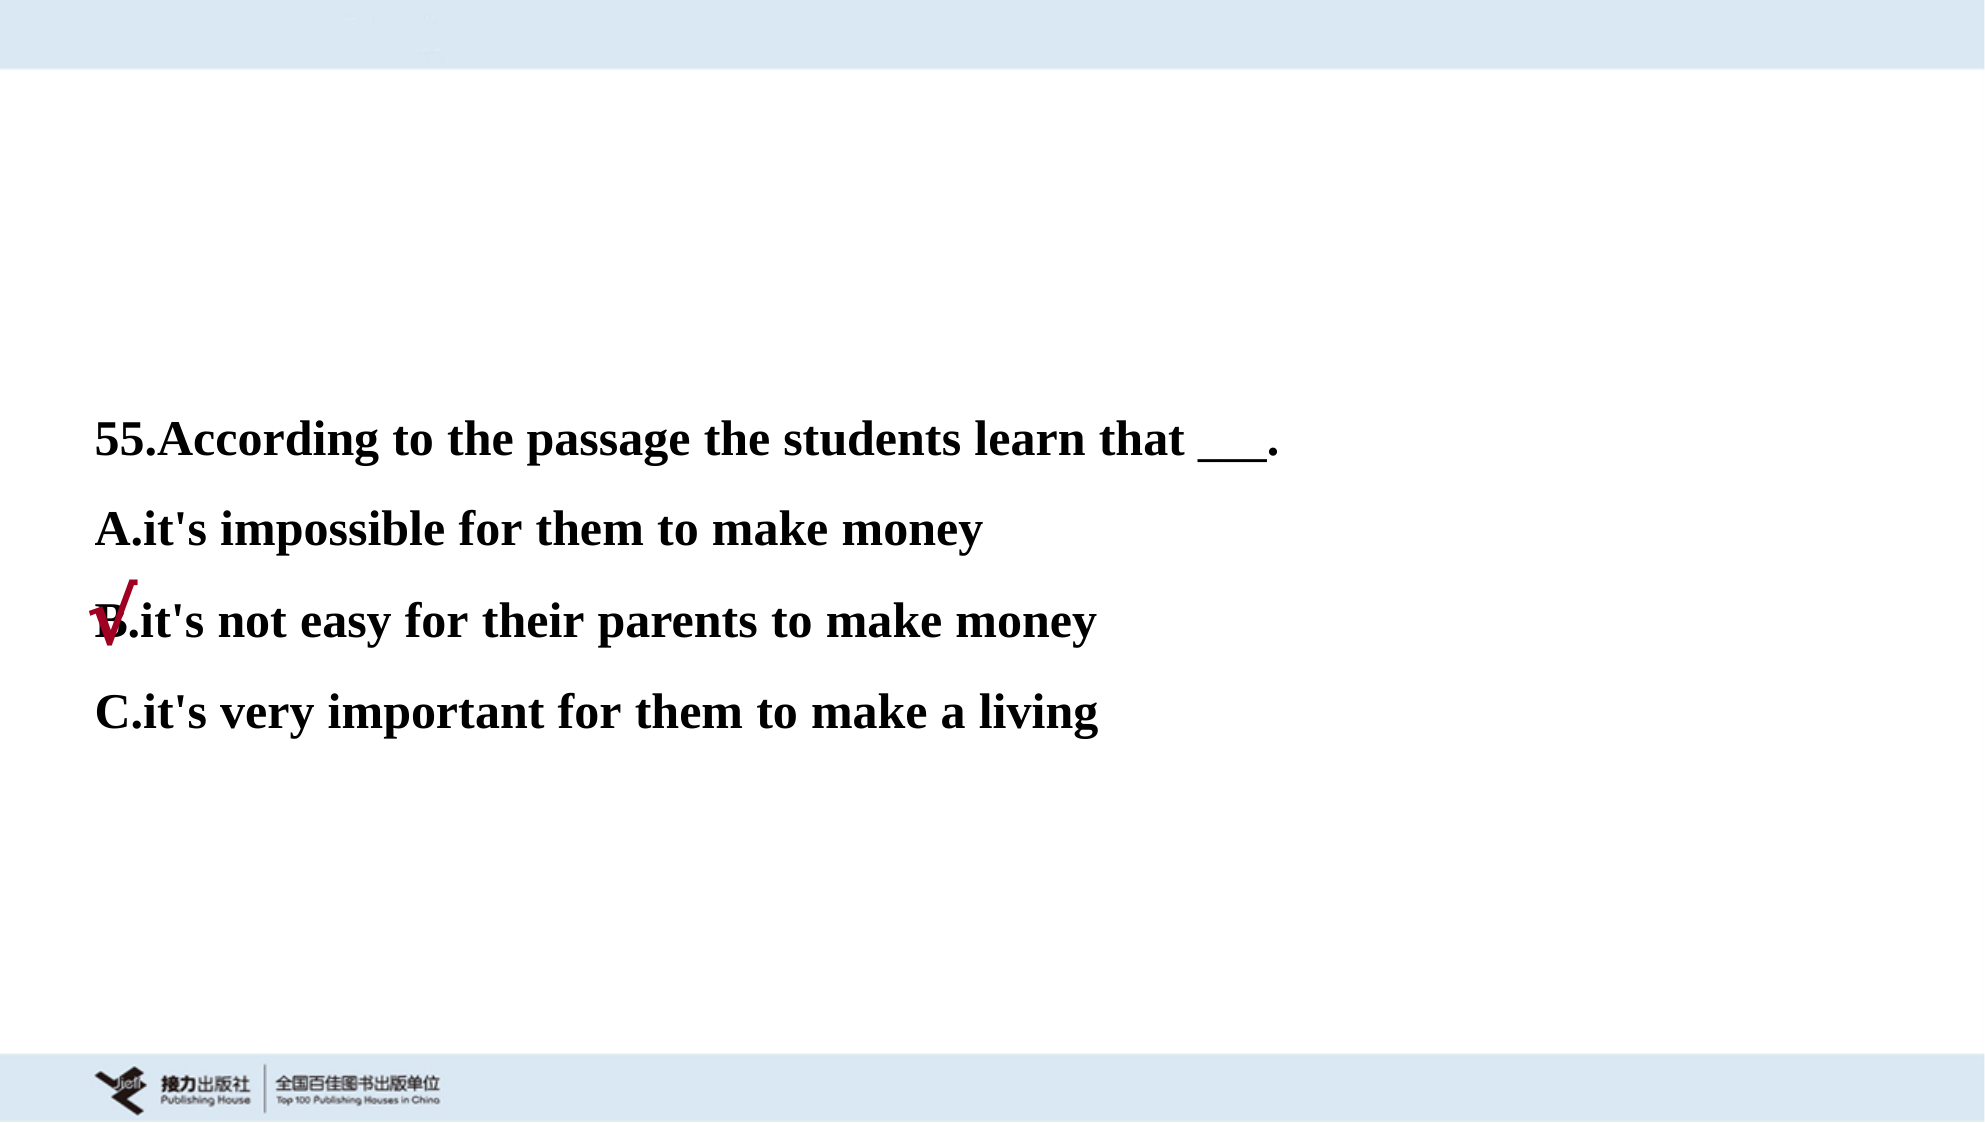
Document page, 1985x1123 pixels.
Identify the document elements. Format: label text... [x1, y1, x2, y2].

picture [0, 0, 1985, 1122]
text_box √ [86, 567, 139, 660]
text_box 55.According to the passage the students learn that ___. [94, 377, 1892, 464]
text_box A.it's impossible for them to make money B.it's not easy for their parents to make money C.it's very important for them to make a living [94, 464, 1892, 740]
